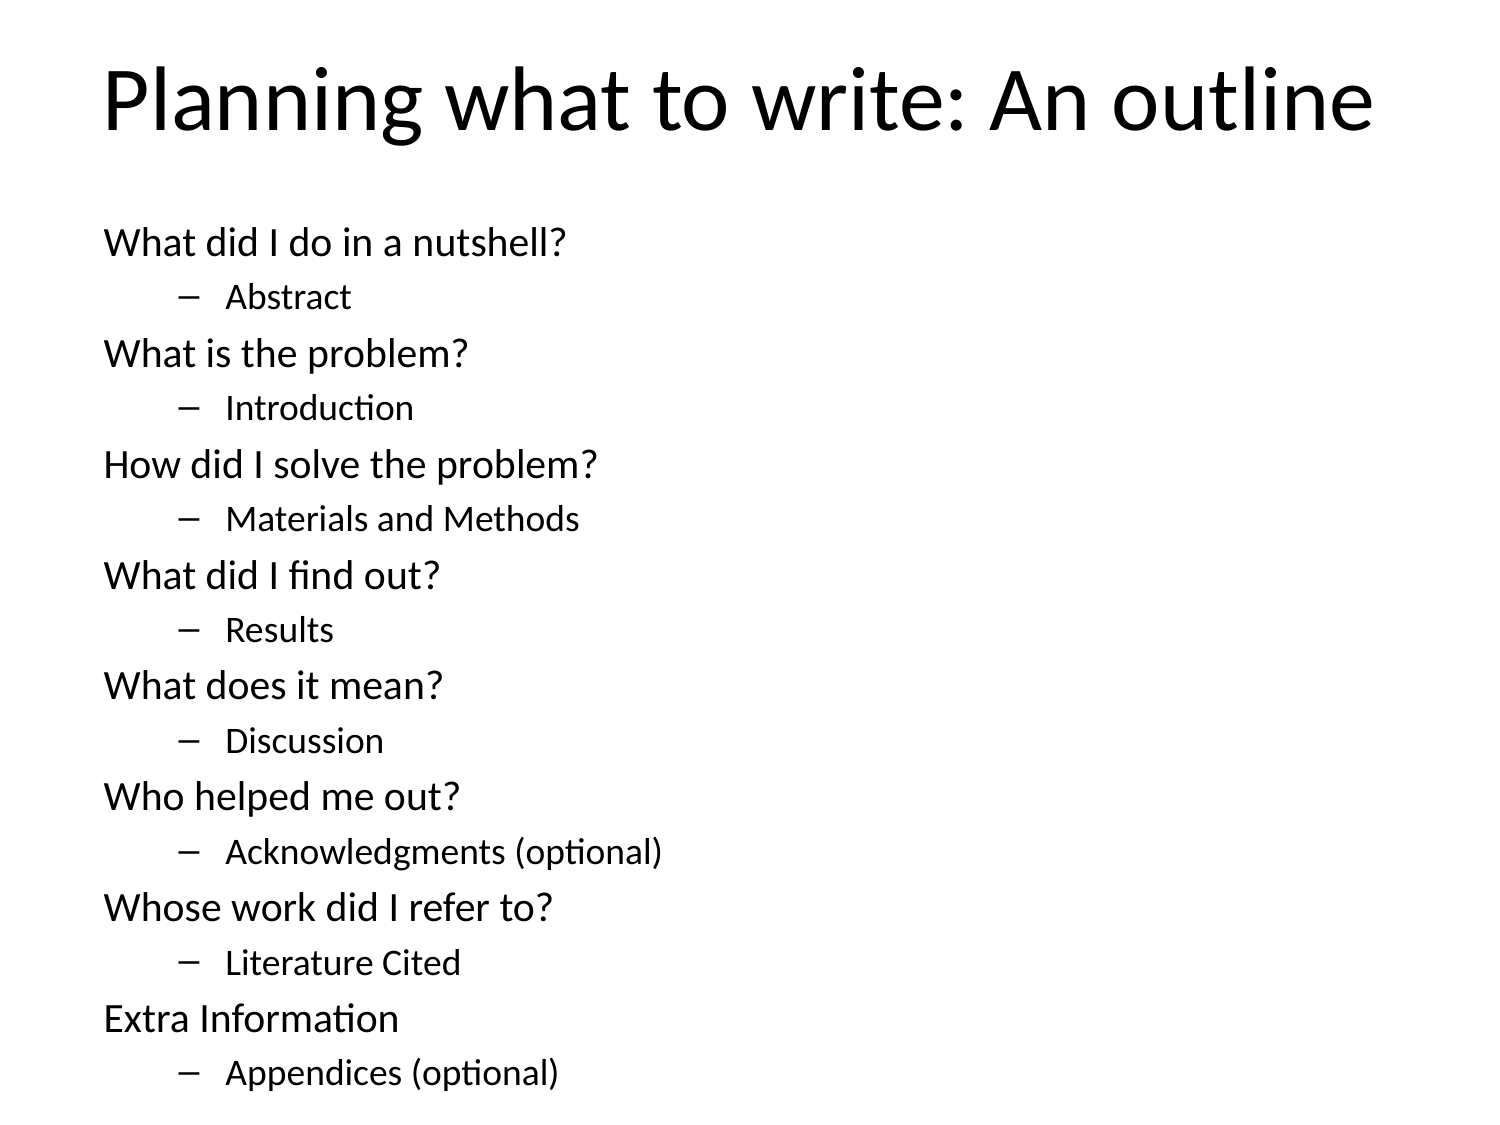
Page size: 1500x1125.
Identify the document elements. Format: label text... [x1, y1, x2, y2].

title Planning what to write: An outline [64, 0, 1415, 188]
list What did I do in a nutshell? Abstract What is the problem? Introduction How did I solve the problem? Materials and Methods What did I find out? Results What does it mean? Discussion Who helped me out? Acknowledgments (optional) Whose work did I refer to? Literature Cited Extra Information Appendices (optional) [88, 149, 1439, 892]
